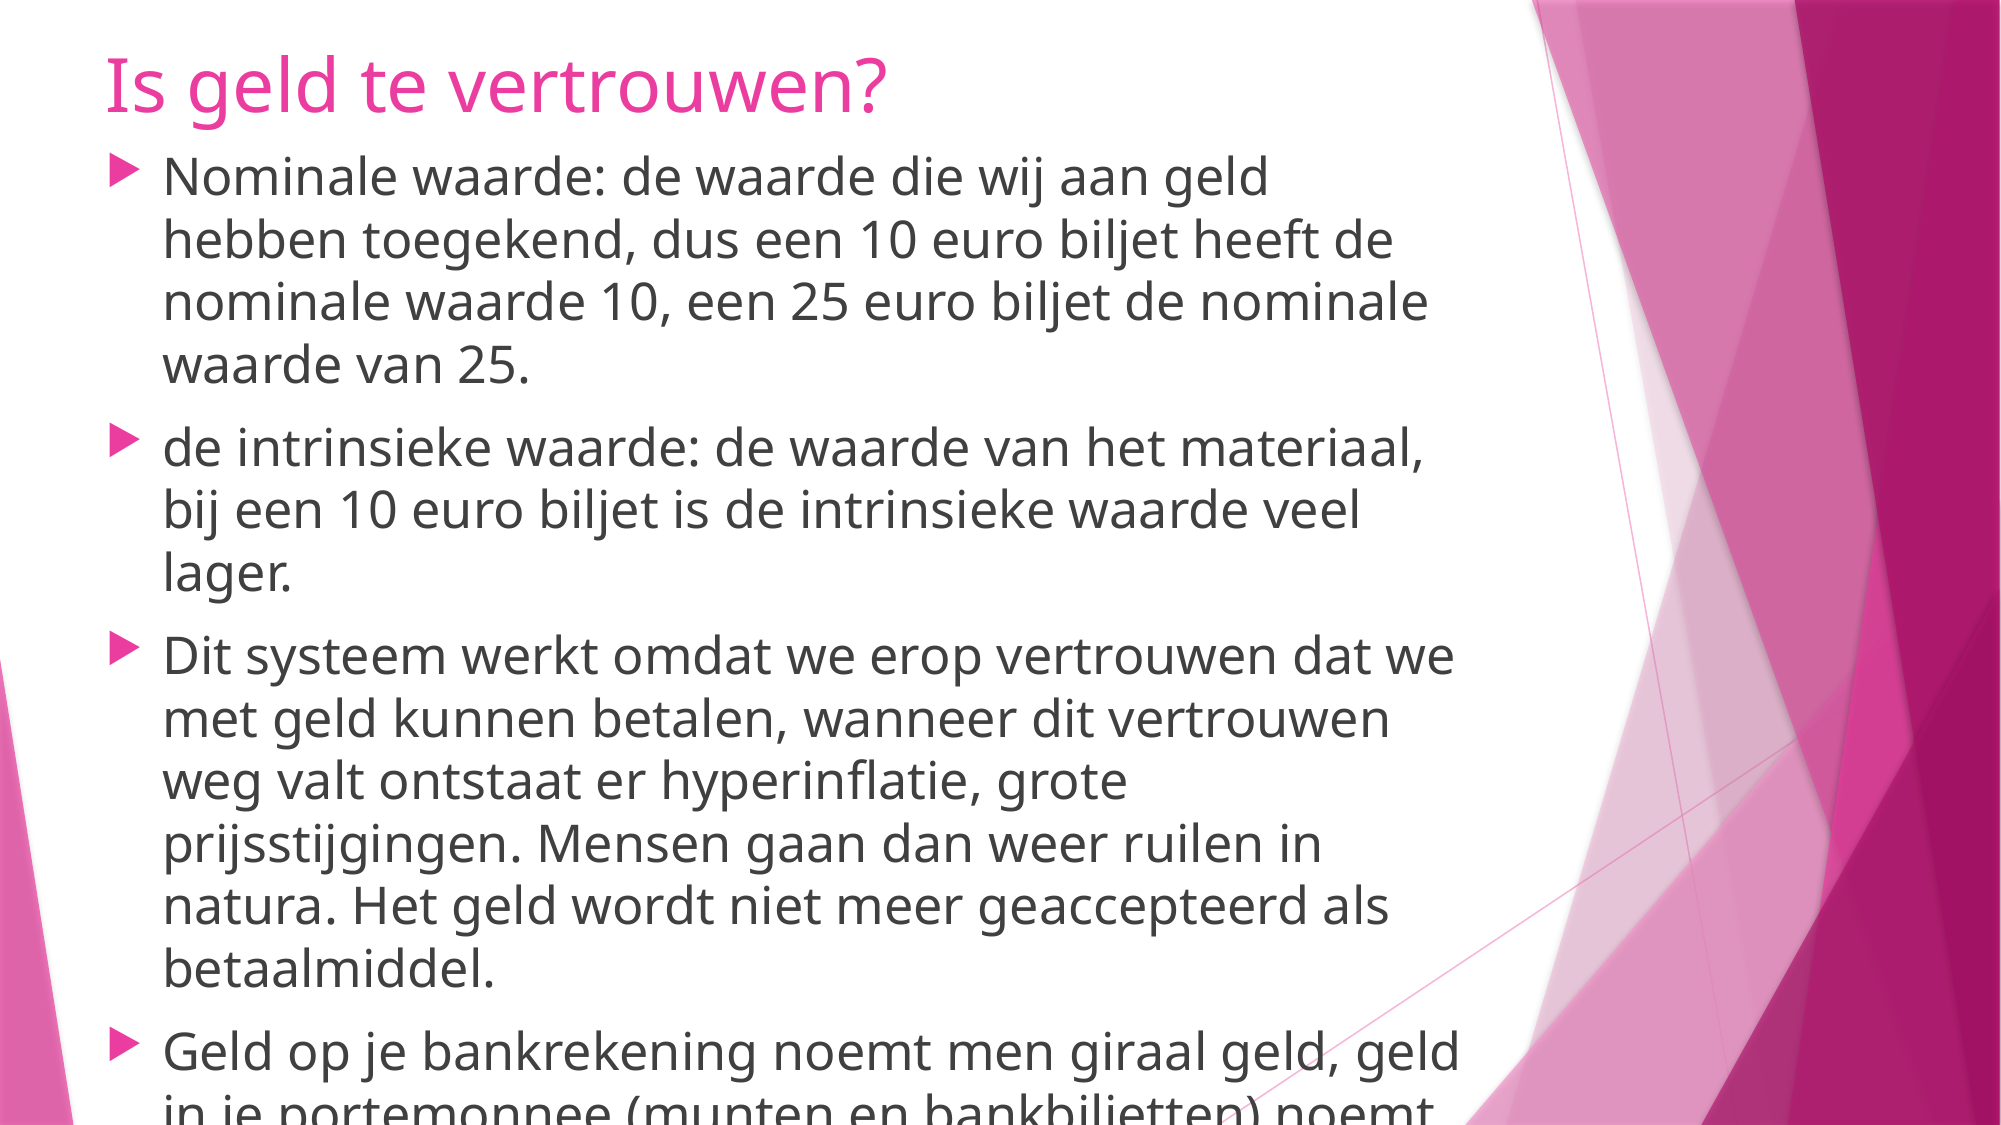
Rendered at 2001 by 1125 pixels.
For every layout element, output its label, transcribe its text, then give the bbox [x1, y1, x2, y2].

title Is geld te vertrouwen? [90, 29, 1522, 317]
list Nominale waarde: de waarde die wij aan geld hebben toegekend, dus een 10 euro biljet heeft de nominale waarde 10, een 25 euro biljet de nominale waarde van 25. de intrinsieke waarde: de waarde van het materiaal, bij een 10 euro biljet is de intrinsieke waarde veel lager. Dit systeem werkt omdat we erop vertrouwen dat we met geld kunnen betalen, wanneer dit vertrouwen weg valt ontstaat er hyperinflatie, grote prijsstijgingen. Mensen gaan dan weer ruilen in natura. Het geld wordt niet meer geaccepteerd als betaalmiddel. Geld op je bankrekening noemt men giraal geld, geld in je portemonnee (munten en bankbiljetten) noemt men chartaal geld. [90, 136, 1480, 816]
